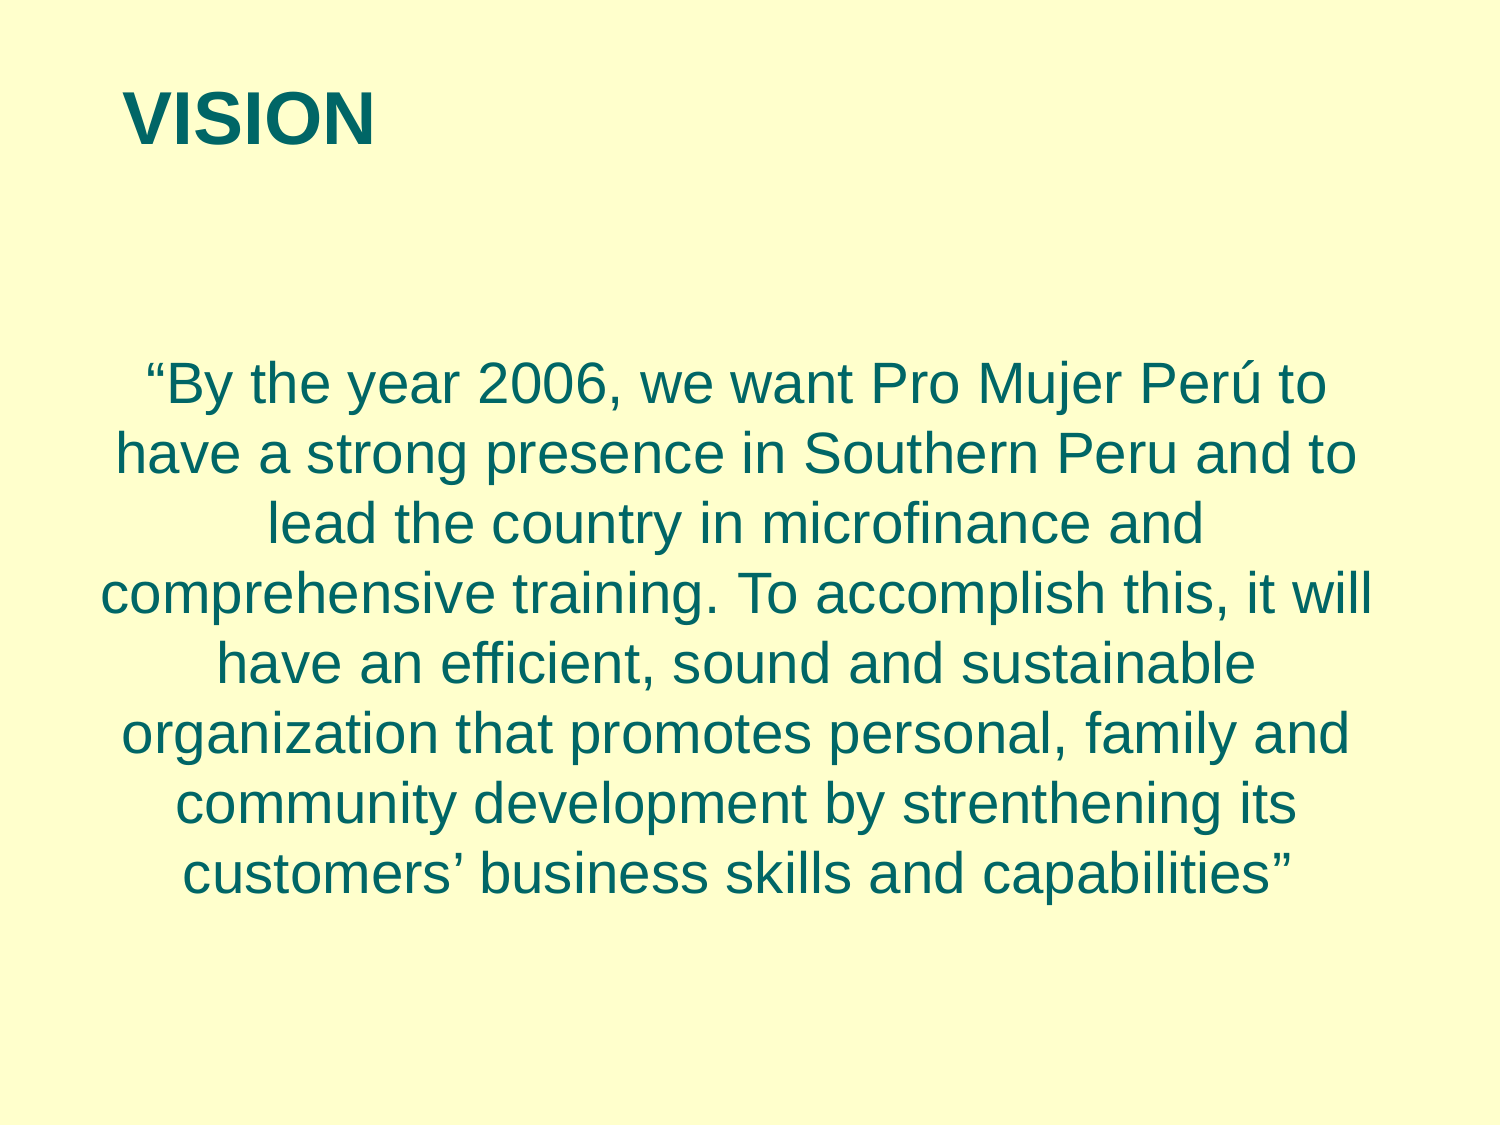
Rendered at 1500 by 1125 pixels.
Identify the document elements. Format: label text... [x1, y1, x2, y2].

text_box “By the year 2006, we want Pro Mujer Perú to have a strong presence in Southern Peru and to lead the country in microfinance and comprehensive training. To accomplish this, it will have an efficient, sound and sustainable organization that promotes personal, family and community development by strenthening its customers’ business skills and capabilities” [62, 337, 1413, 912]
text_box VISION [108, 61, 612, 167]
